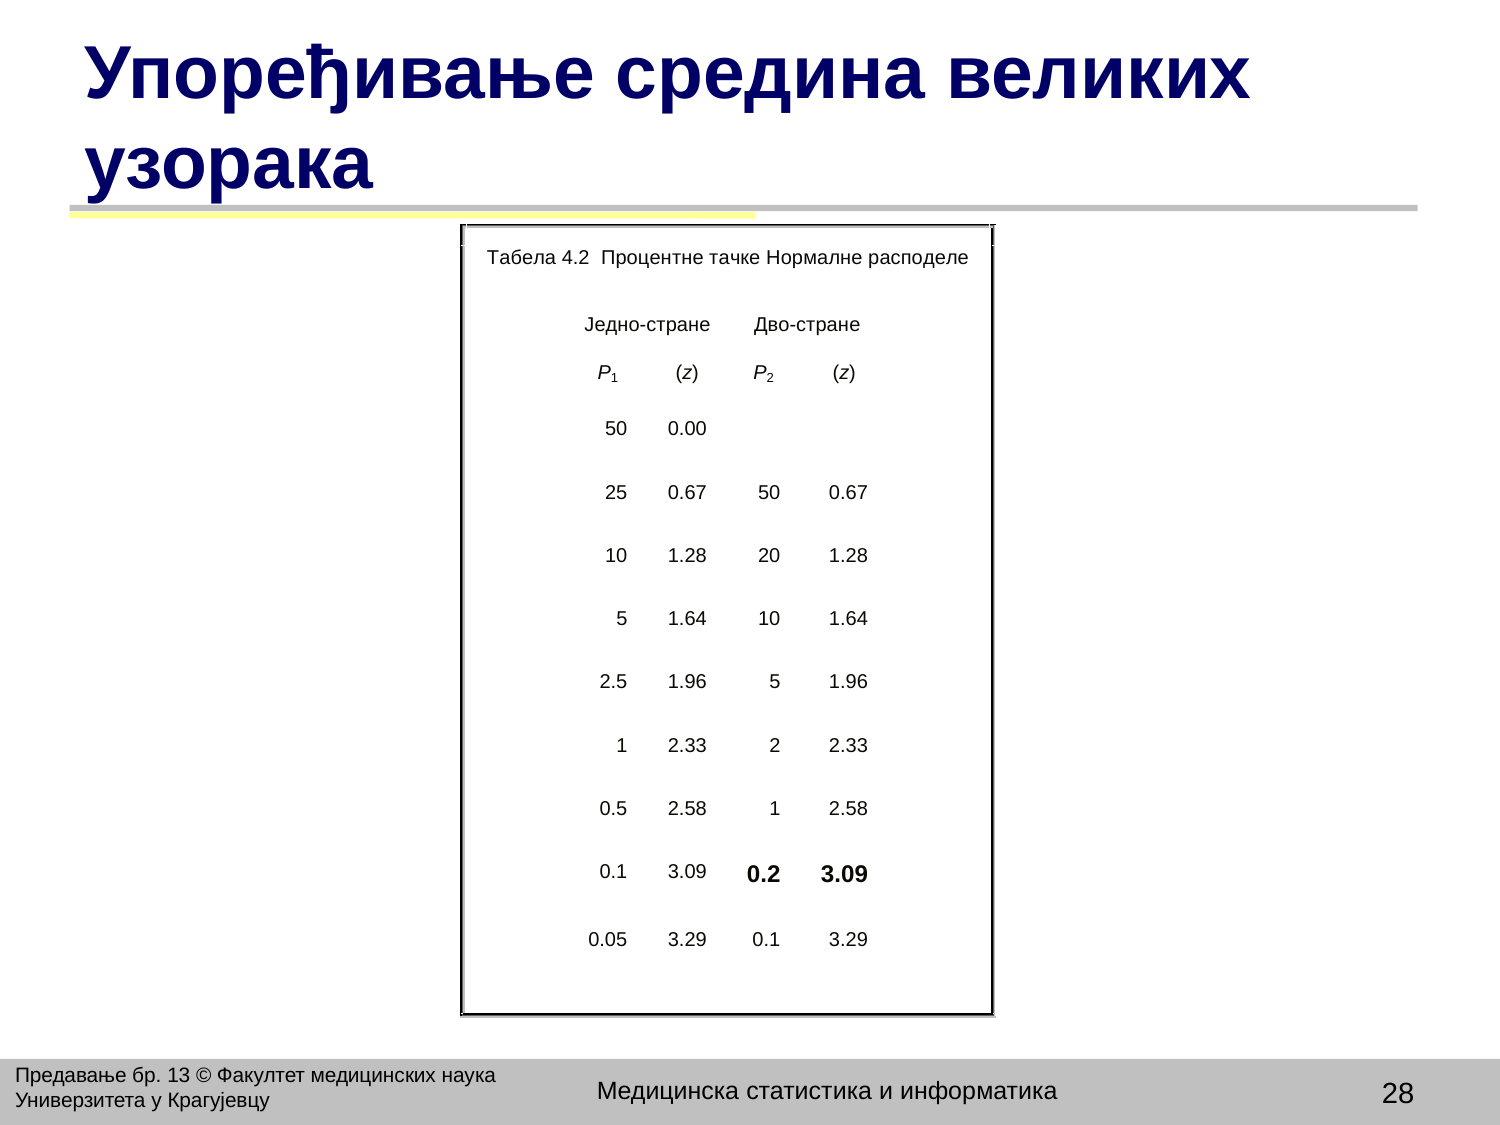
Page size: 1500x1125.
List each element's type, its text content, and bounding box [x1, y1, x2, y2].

slide_number 28 [1164, 1066, 1430, 1125]
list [209, 223, 1245, 1054]
title Упоређивање средина великих узорака [69, 19, 1426, 208]
footer Медицинска статистика и информатика [512, 1066, 1144, 1125]
slide_number Предавање бр. 13 © Факултет медицинских наука Универзитета у Крагујевцу [0, 1053, 629, 1108]
